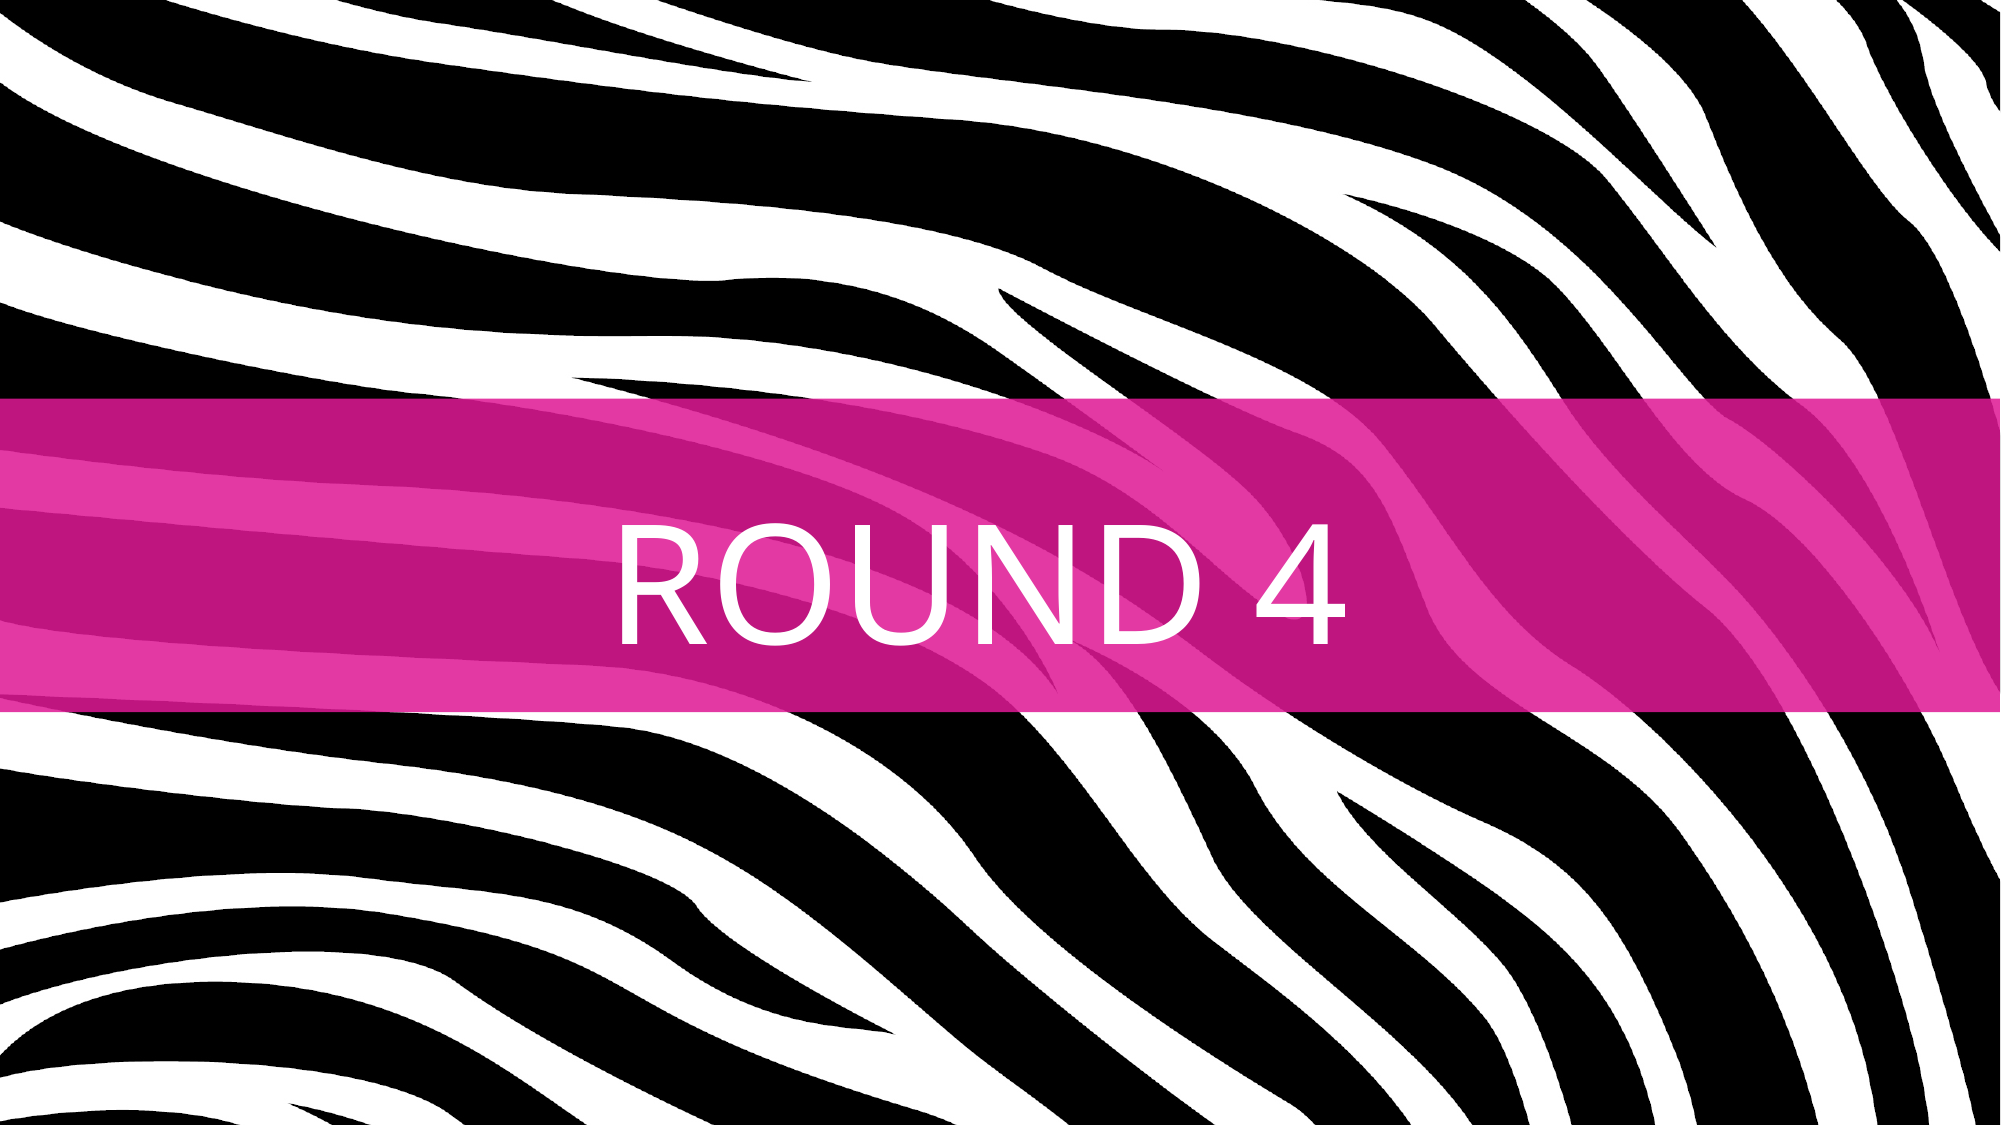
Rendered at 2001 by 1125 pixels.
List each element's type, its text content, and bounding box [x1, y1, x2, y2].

text_box [0, 397, 137, 713]
picture [0, 0, 2001, 1125]
list ROUND 4 [137, 272, 1863, 986]
text_box [1863, 397, 2000, 713]
